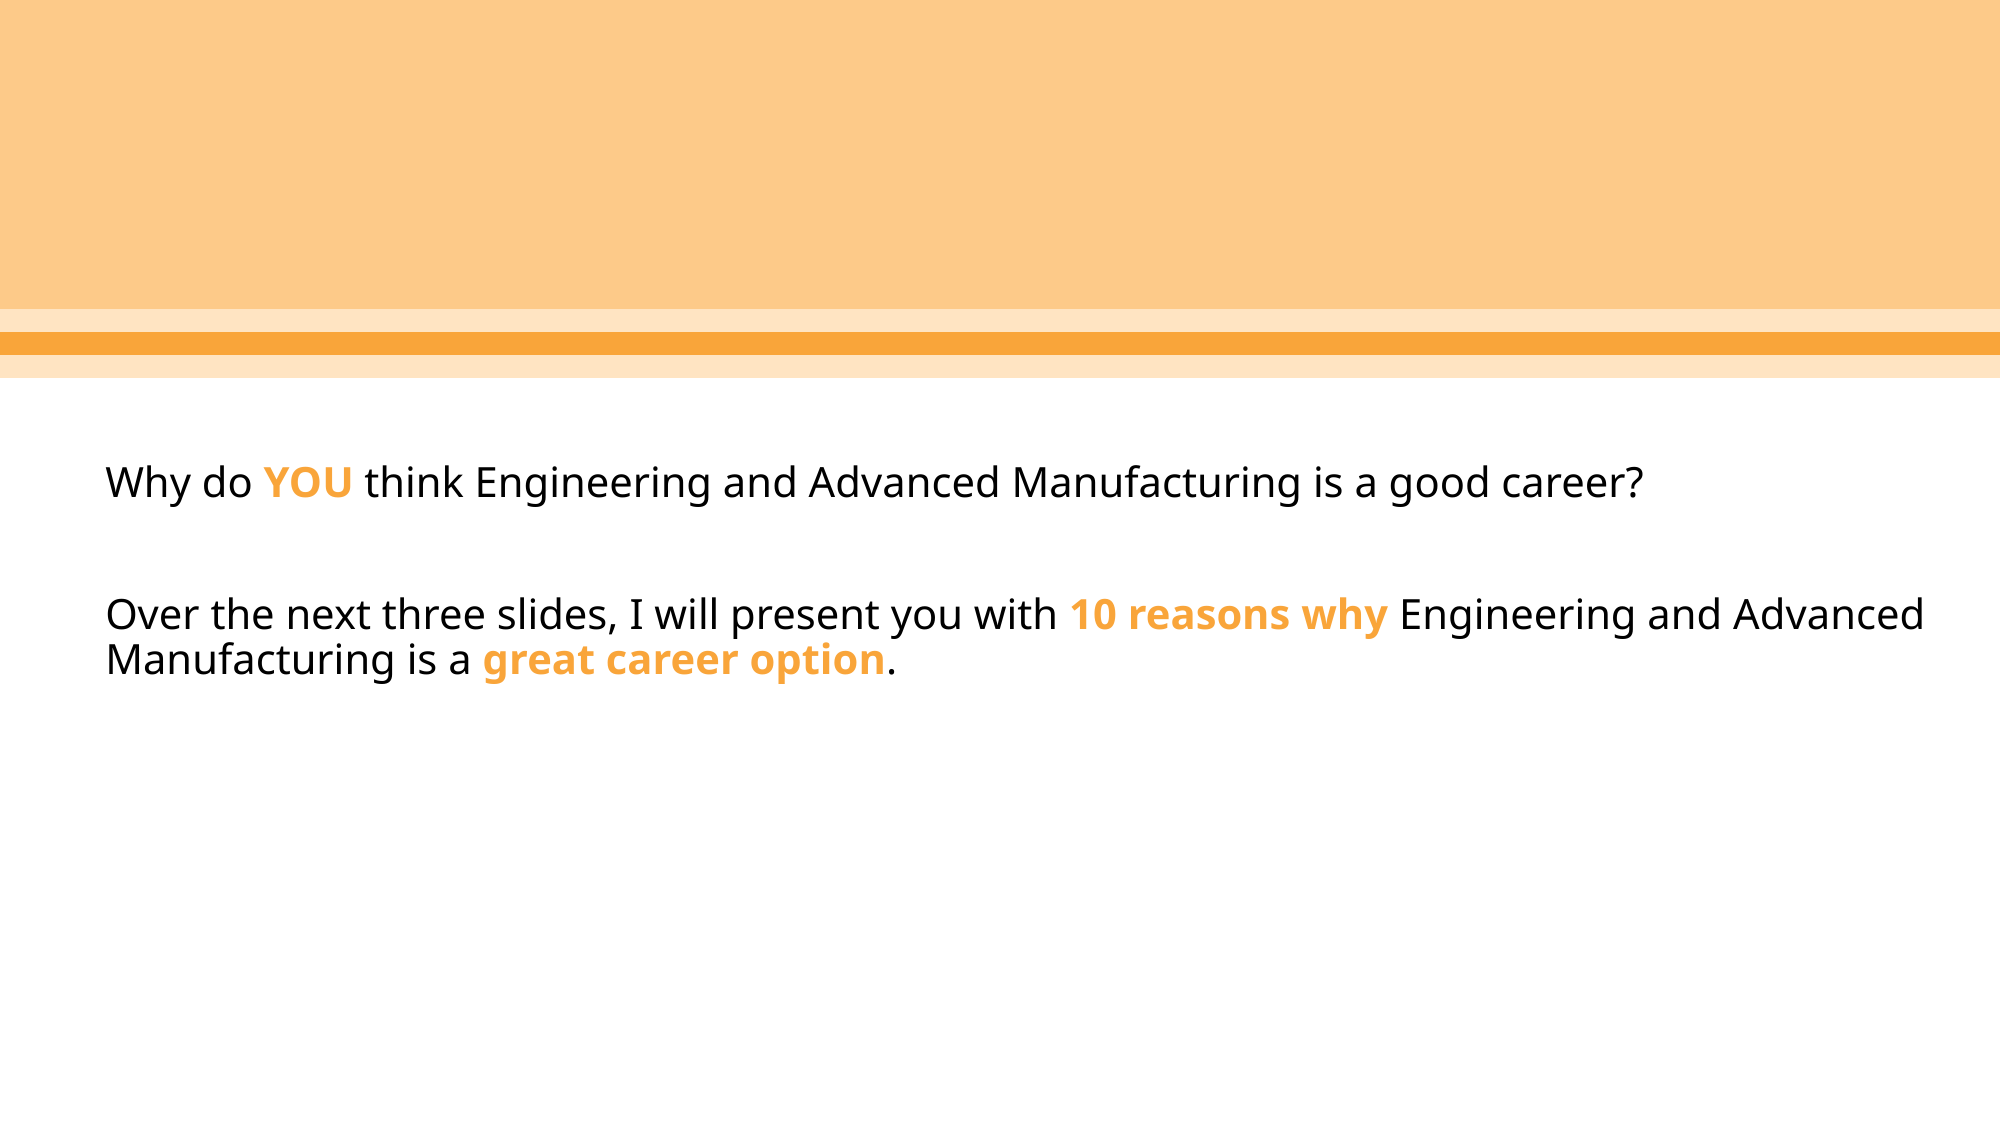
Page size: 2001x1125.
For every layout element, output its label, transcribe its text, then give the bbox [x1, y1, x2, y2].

text_box [0, 0, 2000, 309]
list Why do YOU think Engineering and Advanced Manufacturing is a good career? Over the next three slides, I will present you with 10 reasons why Engineering and Advanced Manufacturing is a great career option. [90, 453, 1944, 804]
text_box [0, 332, 2000, 355]
text_box [0, 355, 2000, 378]
text_box [0, 309, 2000, 332]
